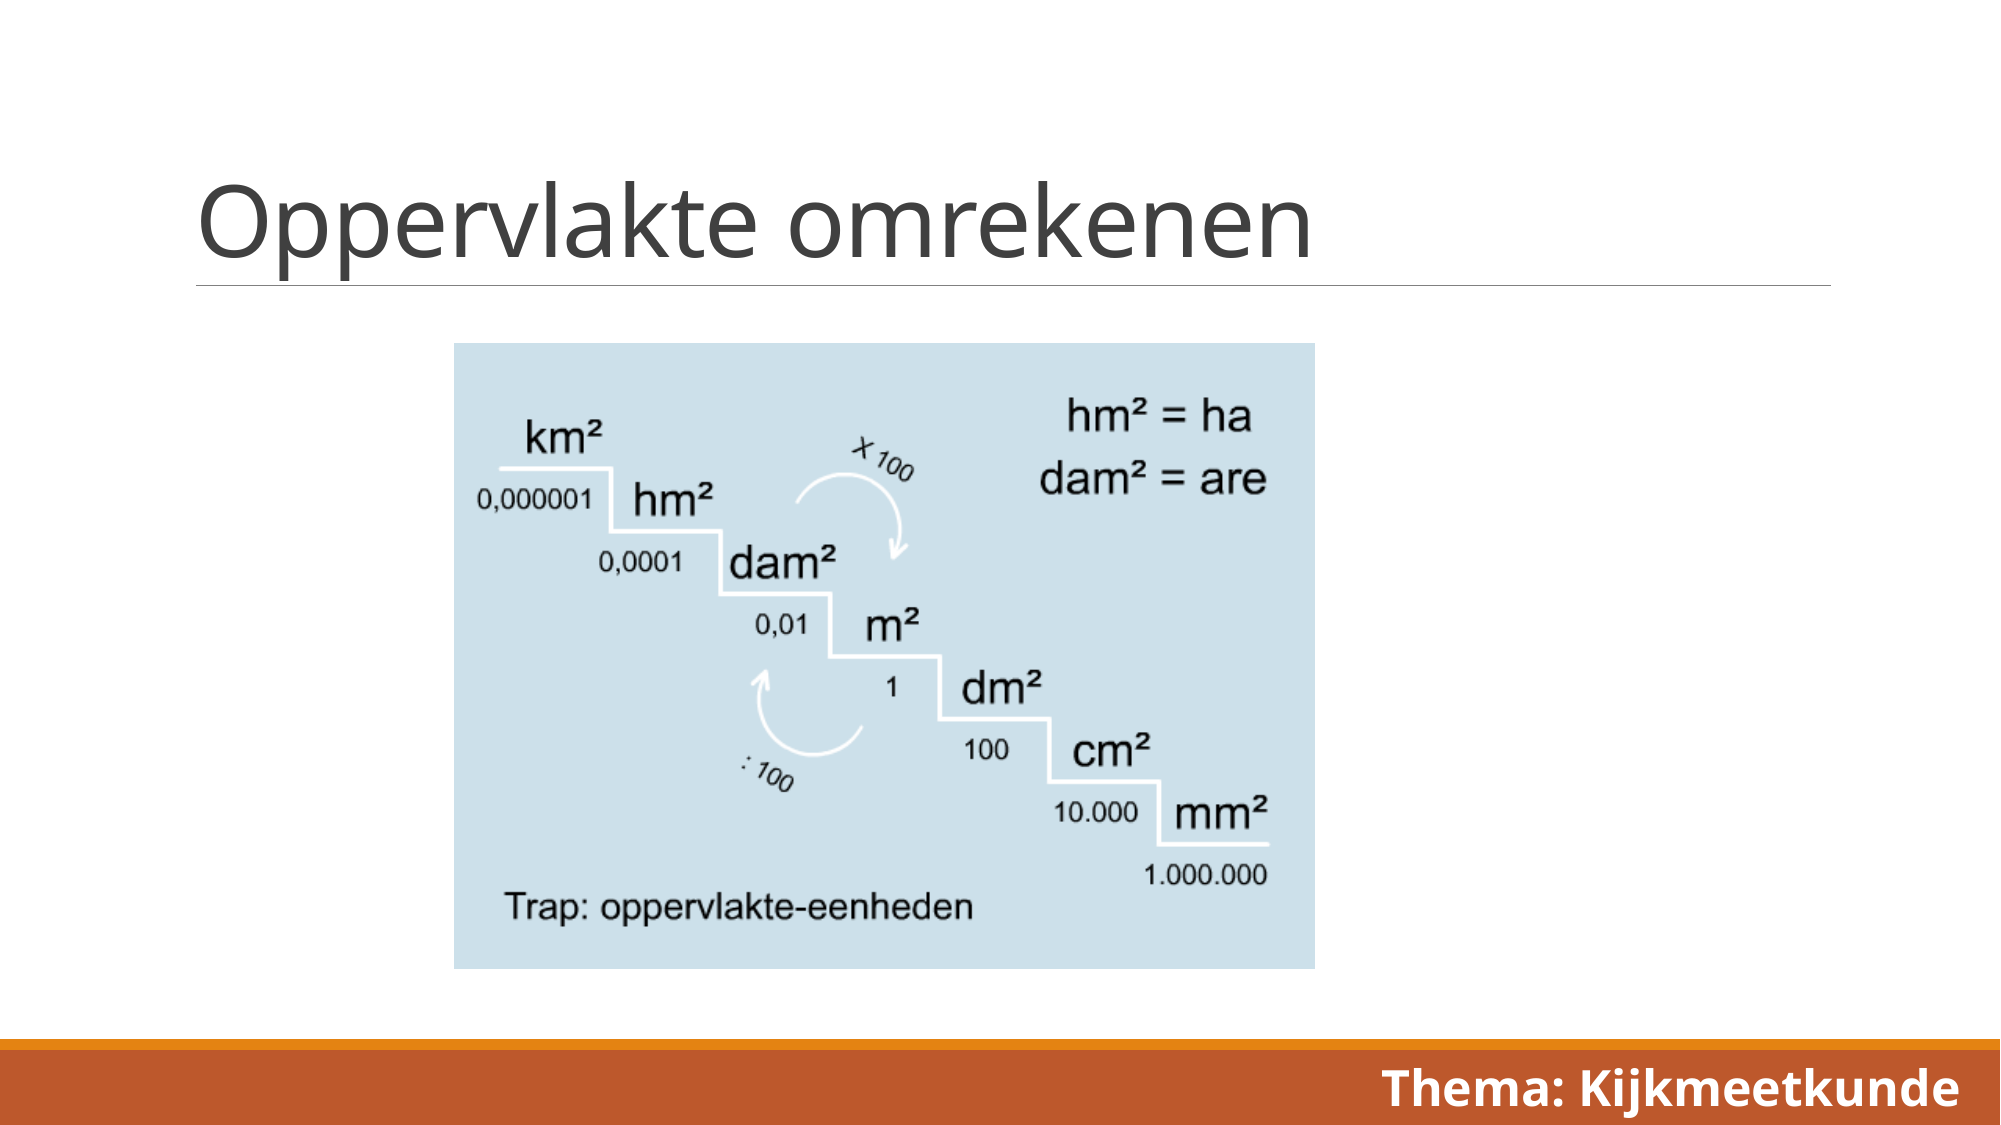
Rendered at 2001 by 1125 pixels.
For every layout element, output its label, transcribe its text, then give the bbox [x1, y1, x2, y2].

text_box Thema: Kijkmeetkunde [1356, 1049, 1986, 1124]
title Oppervlakte omrekenen [180, 47, 1830, 285]
picture [454, 343, 1315, 970]
